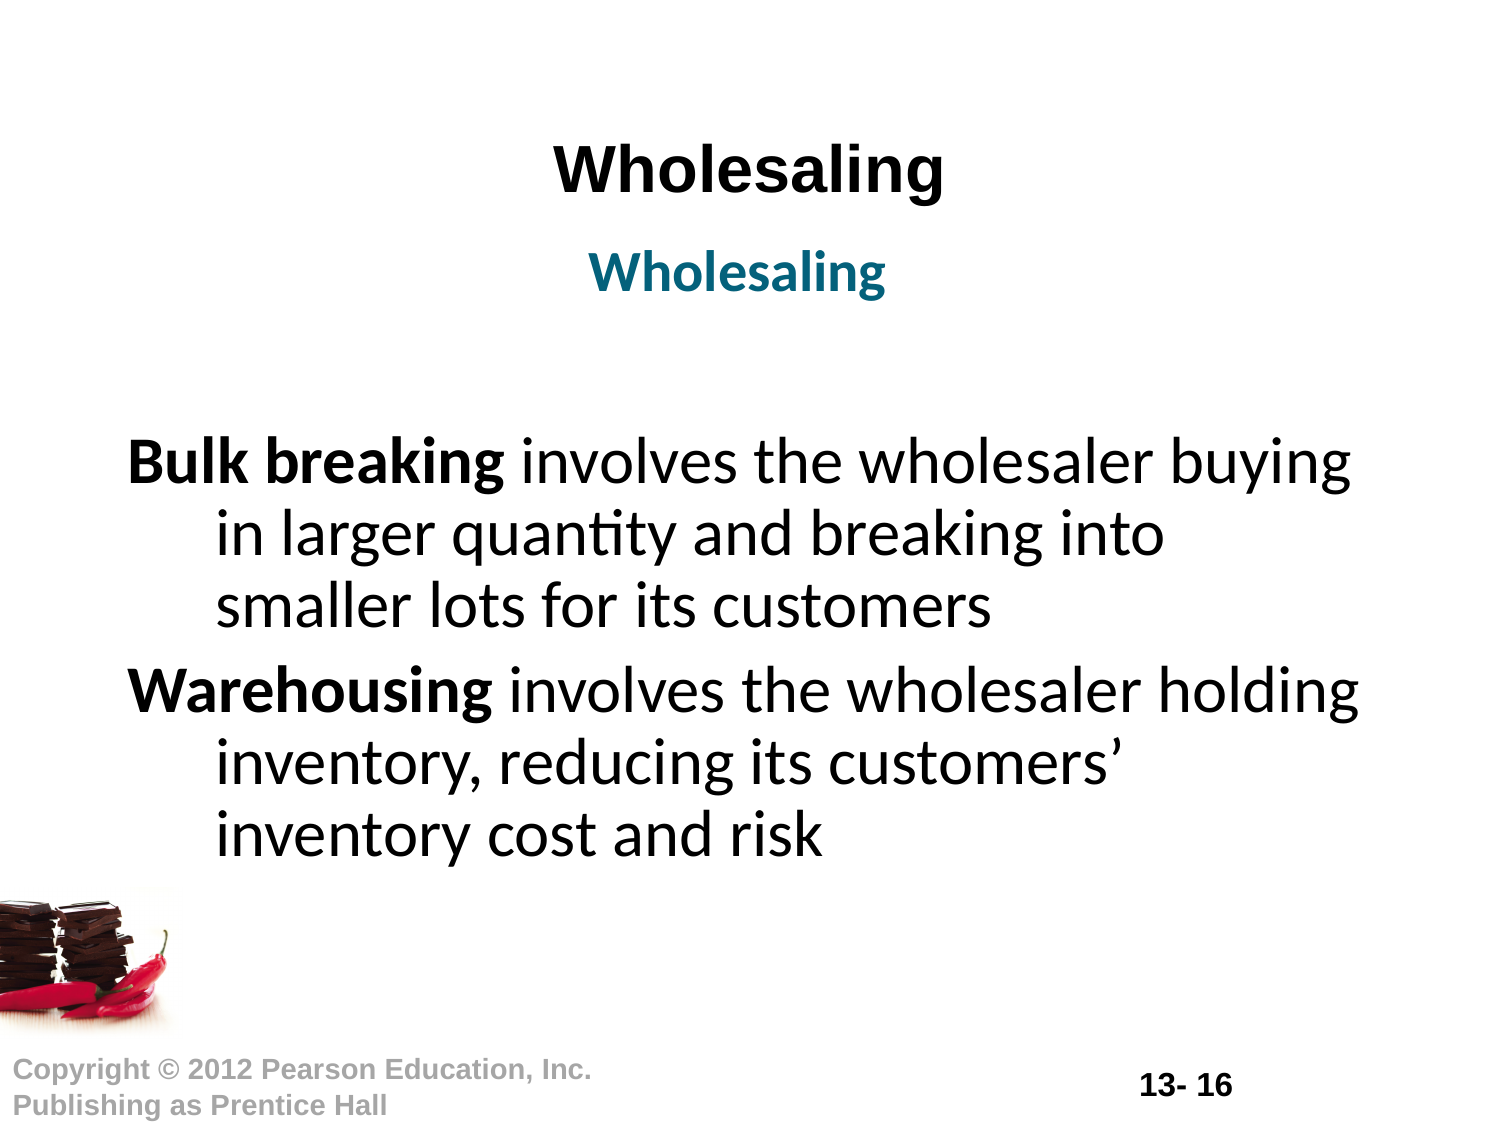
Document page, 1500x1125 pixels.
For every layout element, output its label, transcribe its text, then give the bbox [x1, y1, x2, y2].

list Wholesaling [149, 237, 1326, 301]
list Bulk breaking involves the wholesaler buying in larger quantity and breaking into smaller lots for its customers Warehousing involves the wholesaler holding inventory, reducing its customers’ inventory cost and risk [112, 324, 1388, 1001]
picture [0, 887, 183, 1039]
title Wholesaling [112, 37, 1388, 226]
